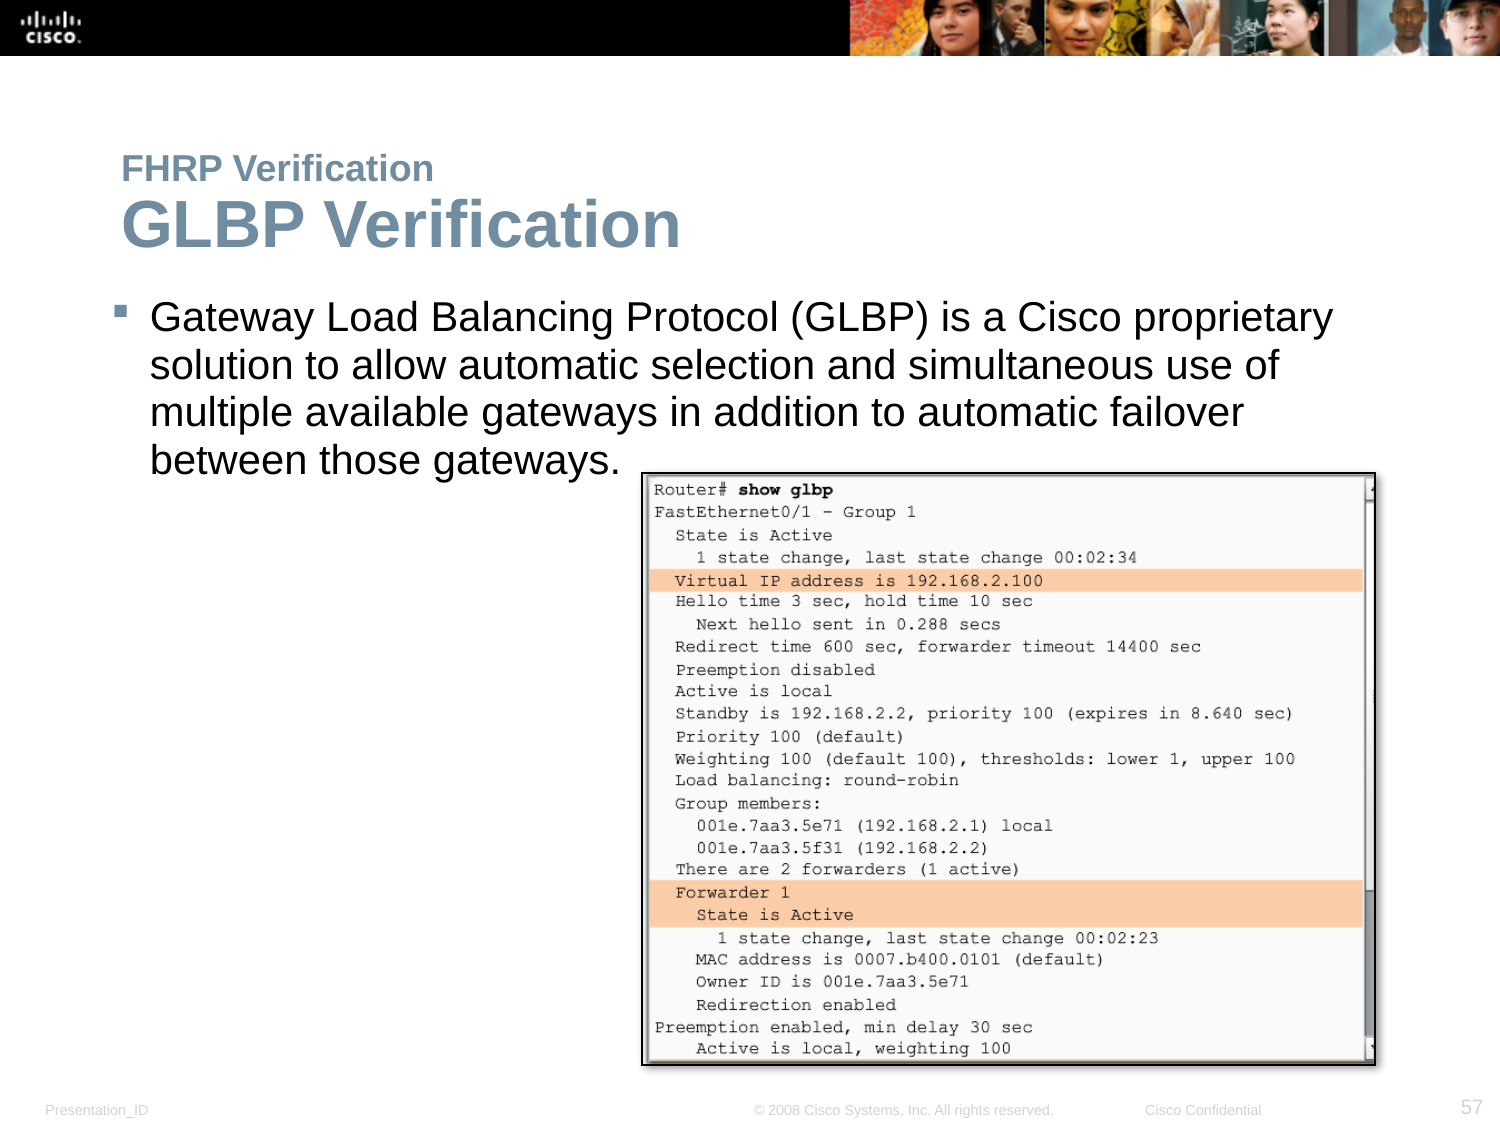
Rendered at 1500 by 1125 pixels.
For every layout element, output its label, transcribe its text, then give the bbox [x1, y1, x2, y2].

text_box Gateway Load Balancing Protocol (GLBP) is a Cisco proprietary solution to allow automatic selection and simultaneous use of multiple available gateways in addition to automatic failover between those gateways. [97, 287, 1411, 1072]
picture [0, 0, 1500, 56]
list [642, 473, 1375, 1065]
title FHRP Verification GLBP Verification [107, 130, 1444, 269]
